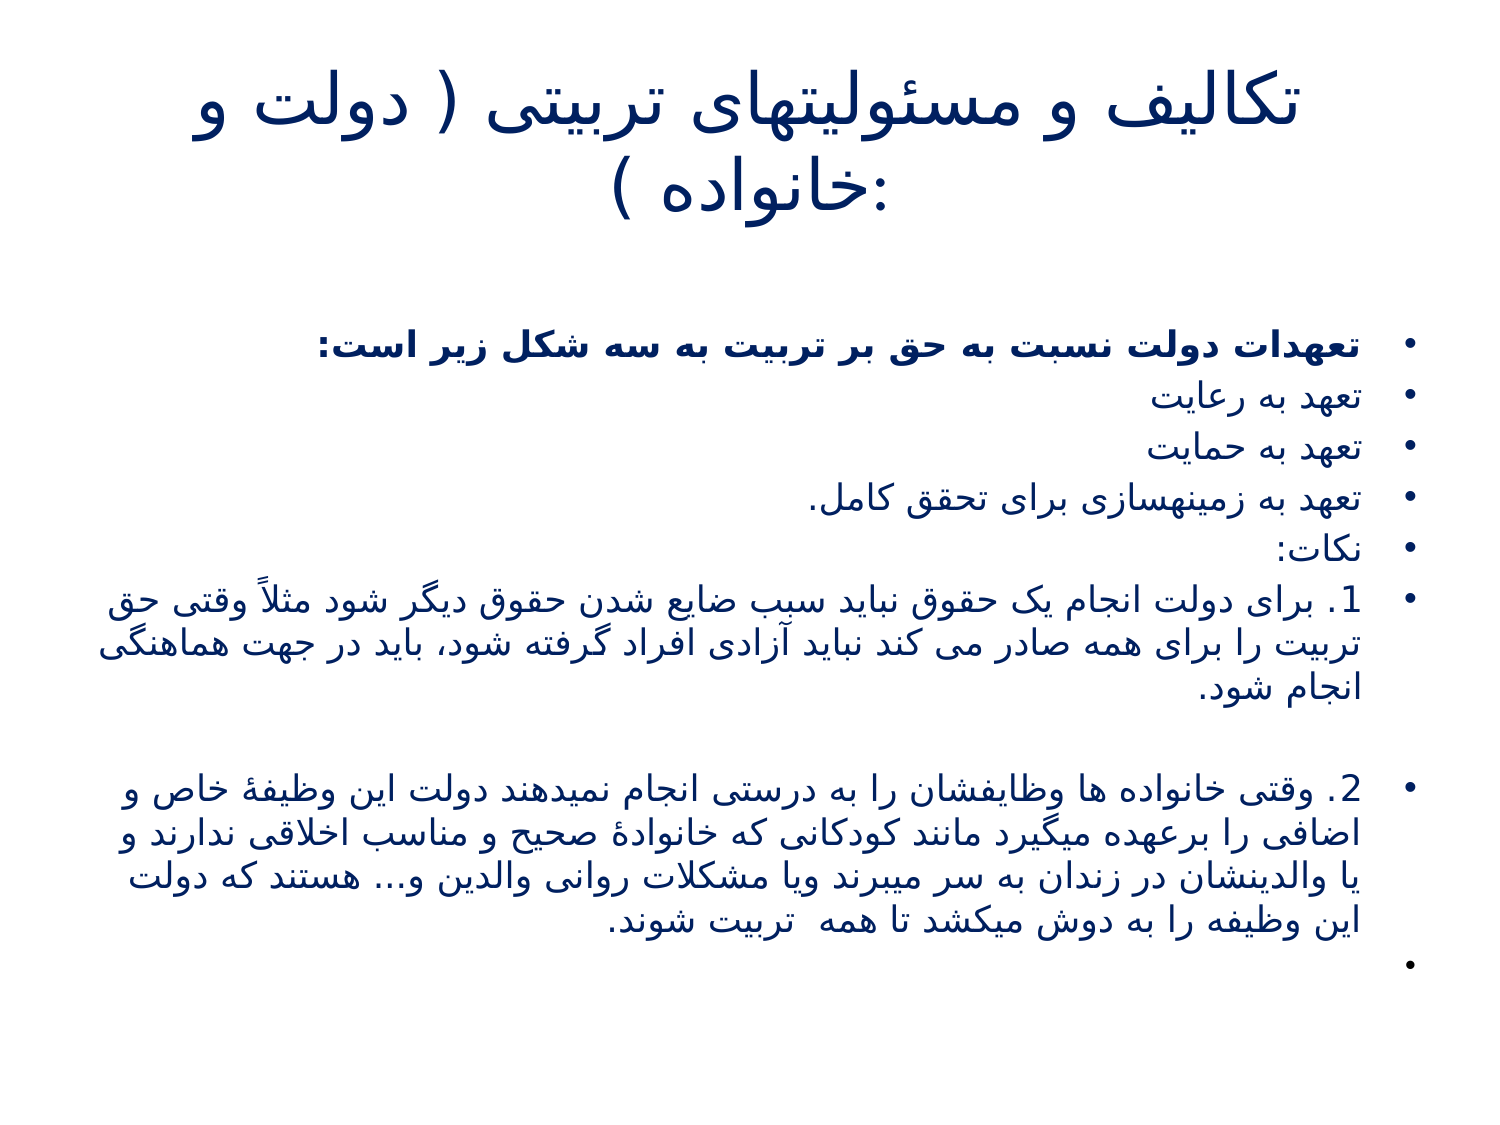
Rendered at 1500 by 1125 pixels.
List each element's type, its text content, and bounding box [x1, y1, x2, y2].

list تعهدات دولت نسبت به حق بر تربیت به سه شکل زیر است: تعهد به رعایت تعهد به حمایت تعهد به زمینه‏سازی برای تحقق کامل. نکات: 1. برای دولت انجام یک حقوق نباید سبب ضایع شدن حقوق دیگر شود مثلاً وقتی حق تربیت را برای همه صادر می کند نباید آزادی افراد گرفته شود، باید در جهت هماهنگی انجام شود. 2. وقتی خانواده ها وظایفشان را به درستی انجام نمی‏دهند دولت این وظیفۀ خاص و اضافی را برعهده می‏گیرد مانند کودکانی که خانوادۀ صحیح و مناسب اخلاقی ندارند و یا والدینشان در زندان به سر می‏برند ویا مشکلات روانی والدین و... هستند که دولت این وظیفه را به دوش می‏کشد تا همه تربیت شوند. [75, 262, 1425, 1005]
title تکالیف و مسئولیت‏های تربیتی ( دولت و خانواده ): [75, 45, 1425, 233]
